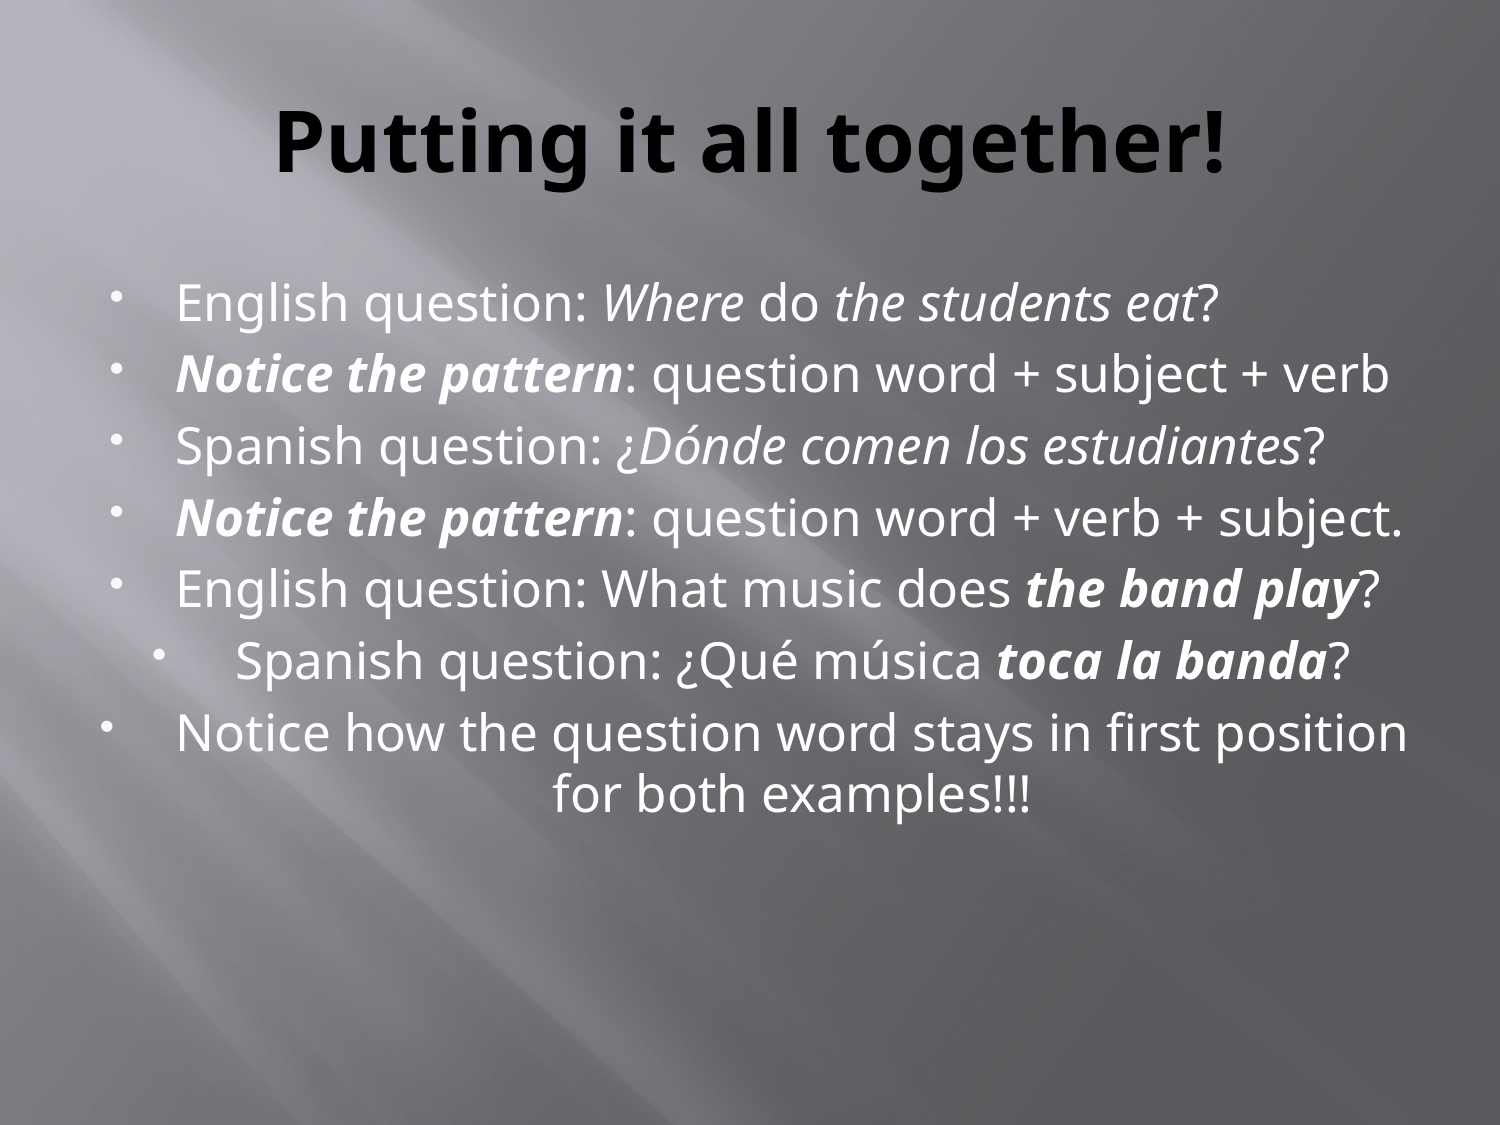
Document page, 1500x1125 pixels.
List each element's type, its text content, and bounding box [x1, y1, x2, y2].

list English question: Where do the students eat? Notice the pattern: question word + subject + verb Spanish question: ¿Dónde comen los estudiantes? Notice the pattern: question word + verb + subject. English question: What music does the band play? Spanish question: ¿Qué música toca la banda? Notice how the question word stays in first position for both examples!!! [75, 262, 1425, 1035]
title Putting it all together! [75, 45, 1425, 233]
